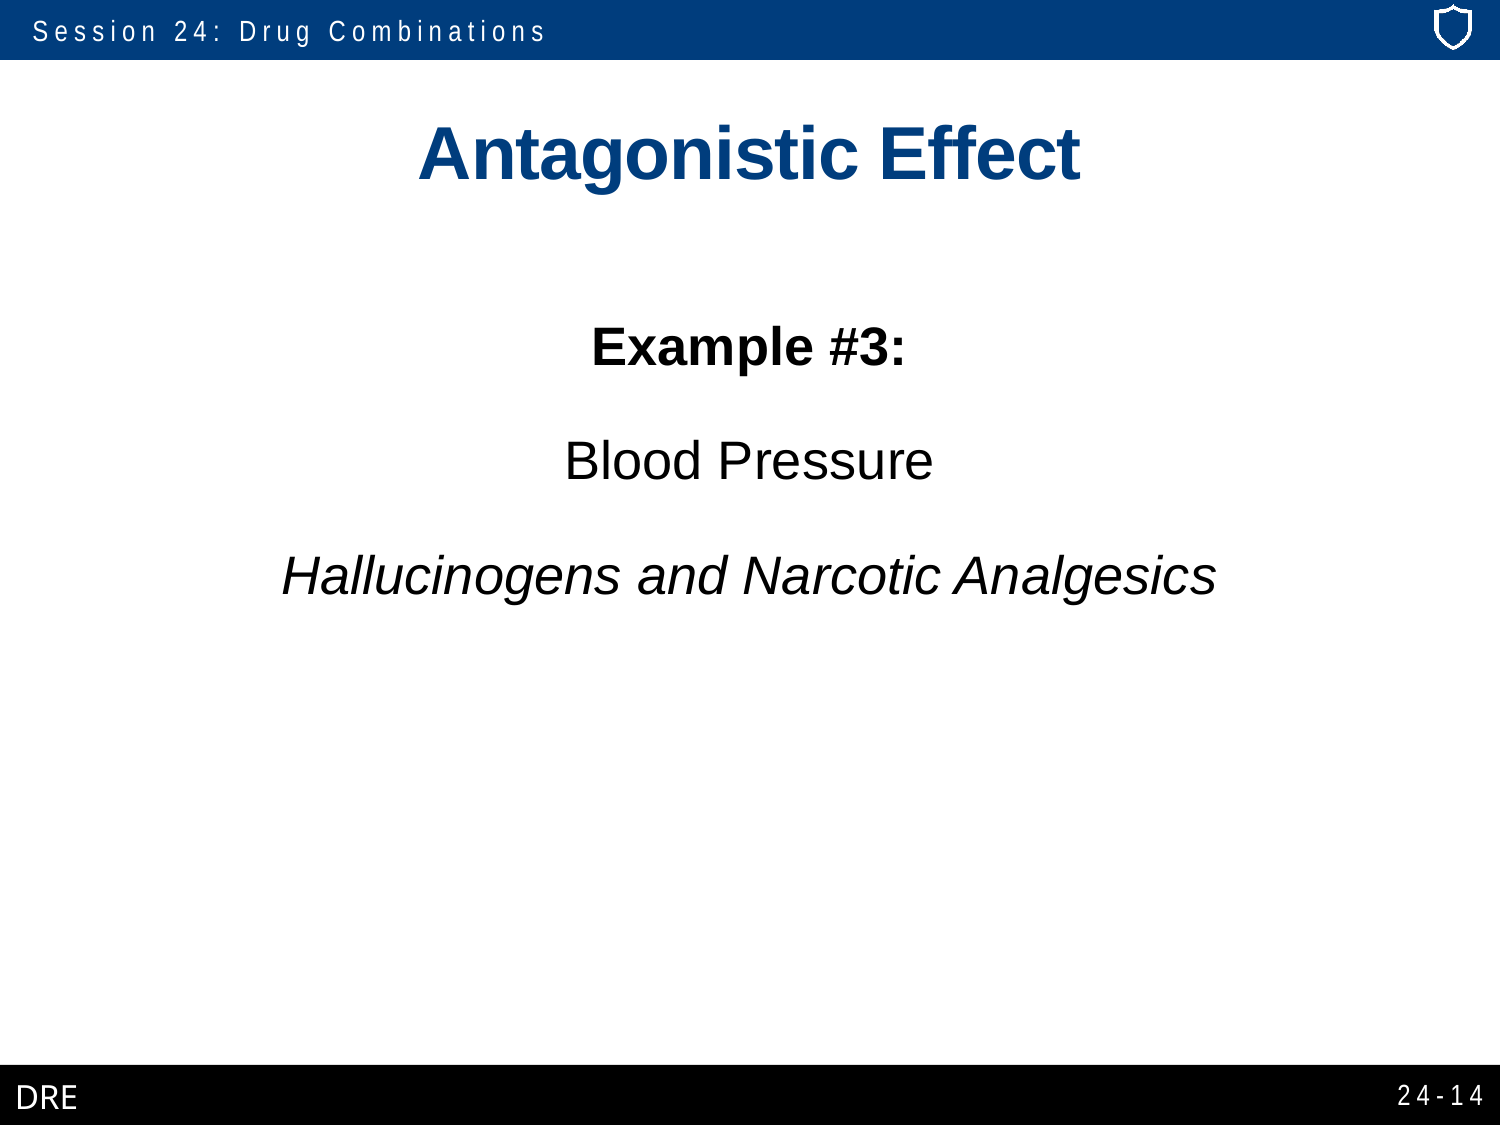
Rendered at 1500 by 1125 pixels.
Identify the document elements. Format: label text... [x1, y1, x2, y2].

slide_number 24-14 [1218, 1063, 1499, 1124]
picture [1434, 4, 1472, 50]
title Antagonistic Effect [50, 87, 1450, 213]
list Example #3: Blood Pressure Hallucinogens and Narcotic Analgesics [62, 303, 1438, 1007]
